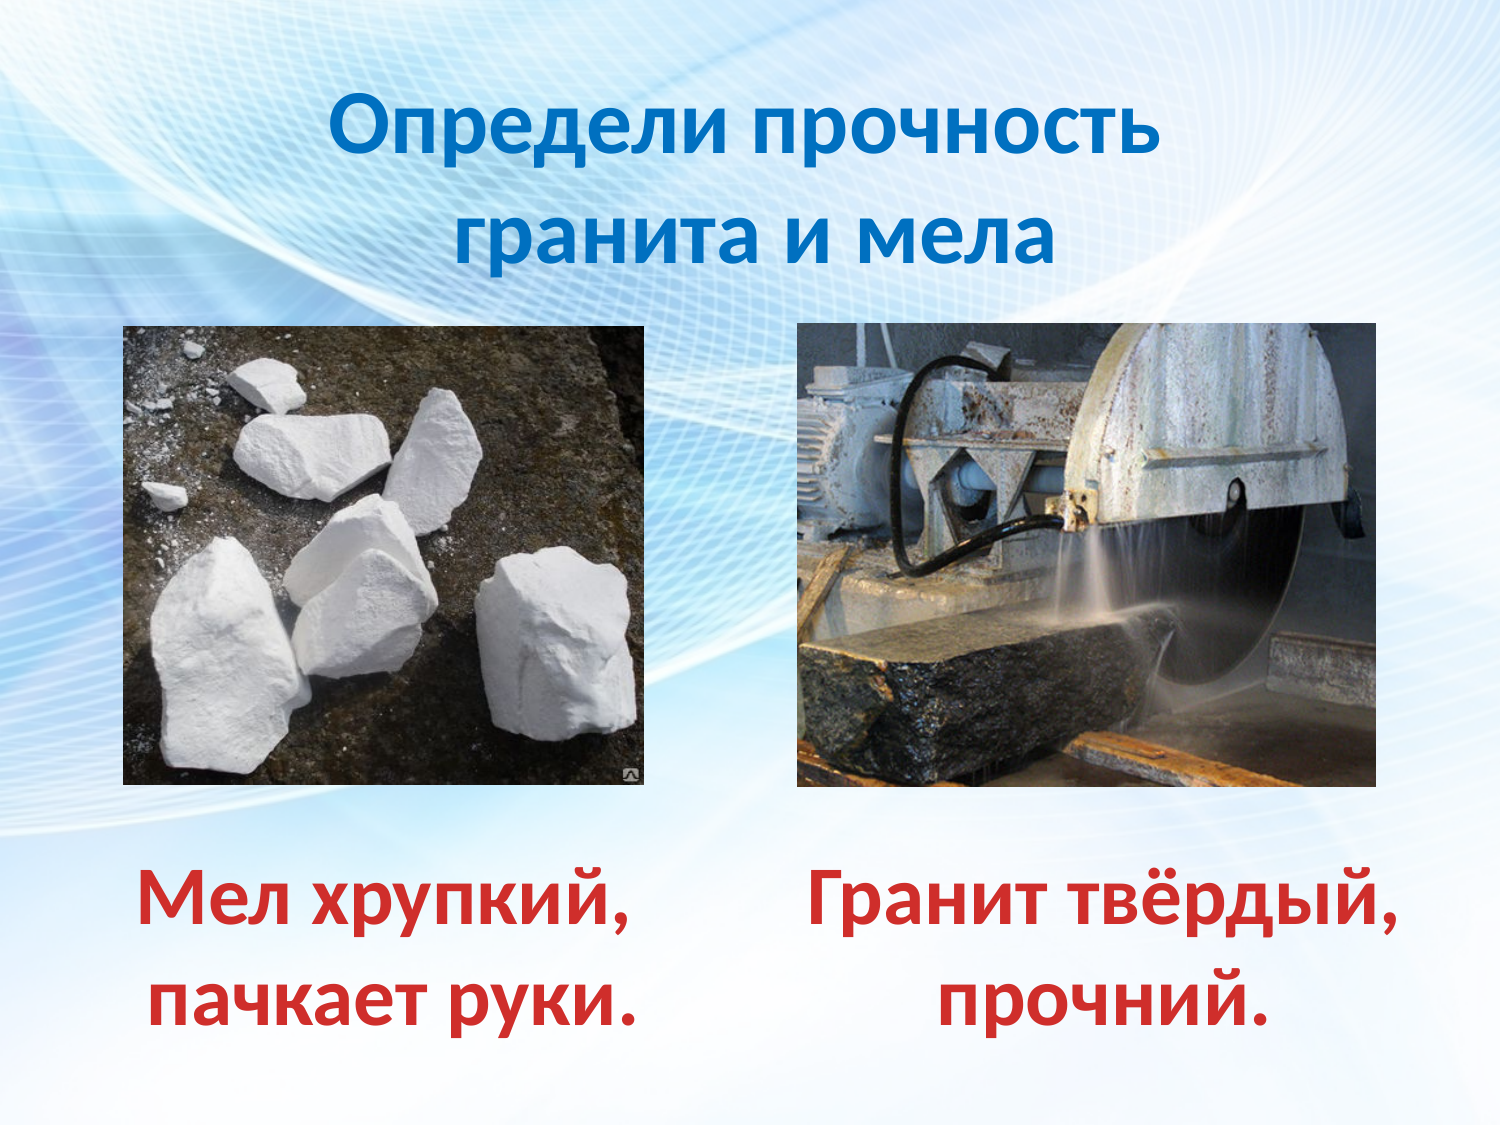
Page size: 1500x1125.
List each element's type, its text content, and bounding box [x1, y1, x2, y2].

text_box Определи прочность гранита и мела [147, 54, 1344, 290]
text_box Гранит твёрдый, прочний. [773, 834, 1436, 1050]
picture [123, 326, 644, 785]
text_box Мел хрупкий, пачкает руки. [53, 834, 715, 1050]
picture [796, 323, 1377, 788]
